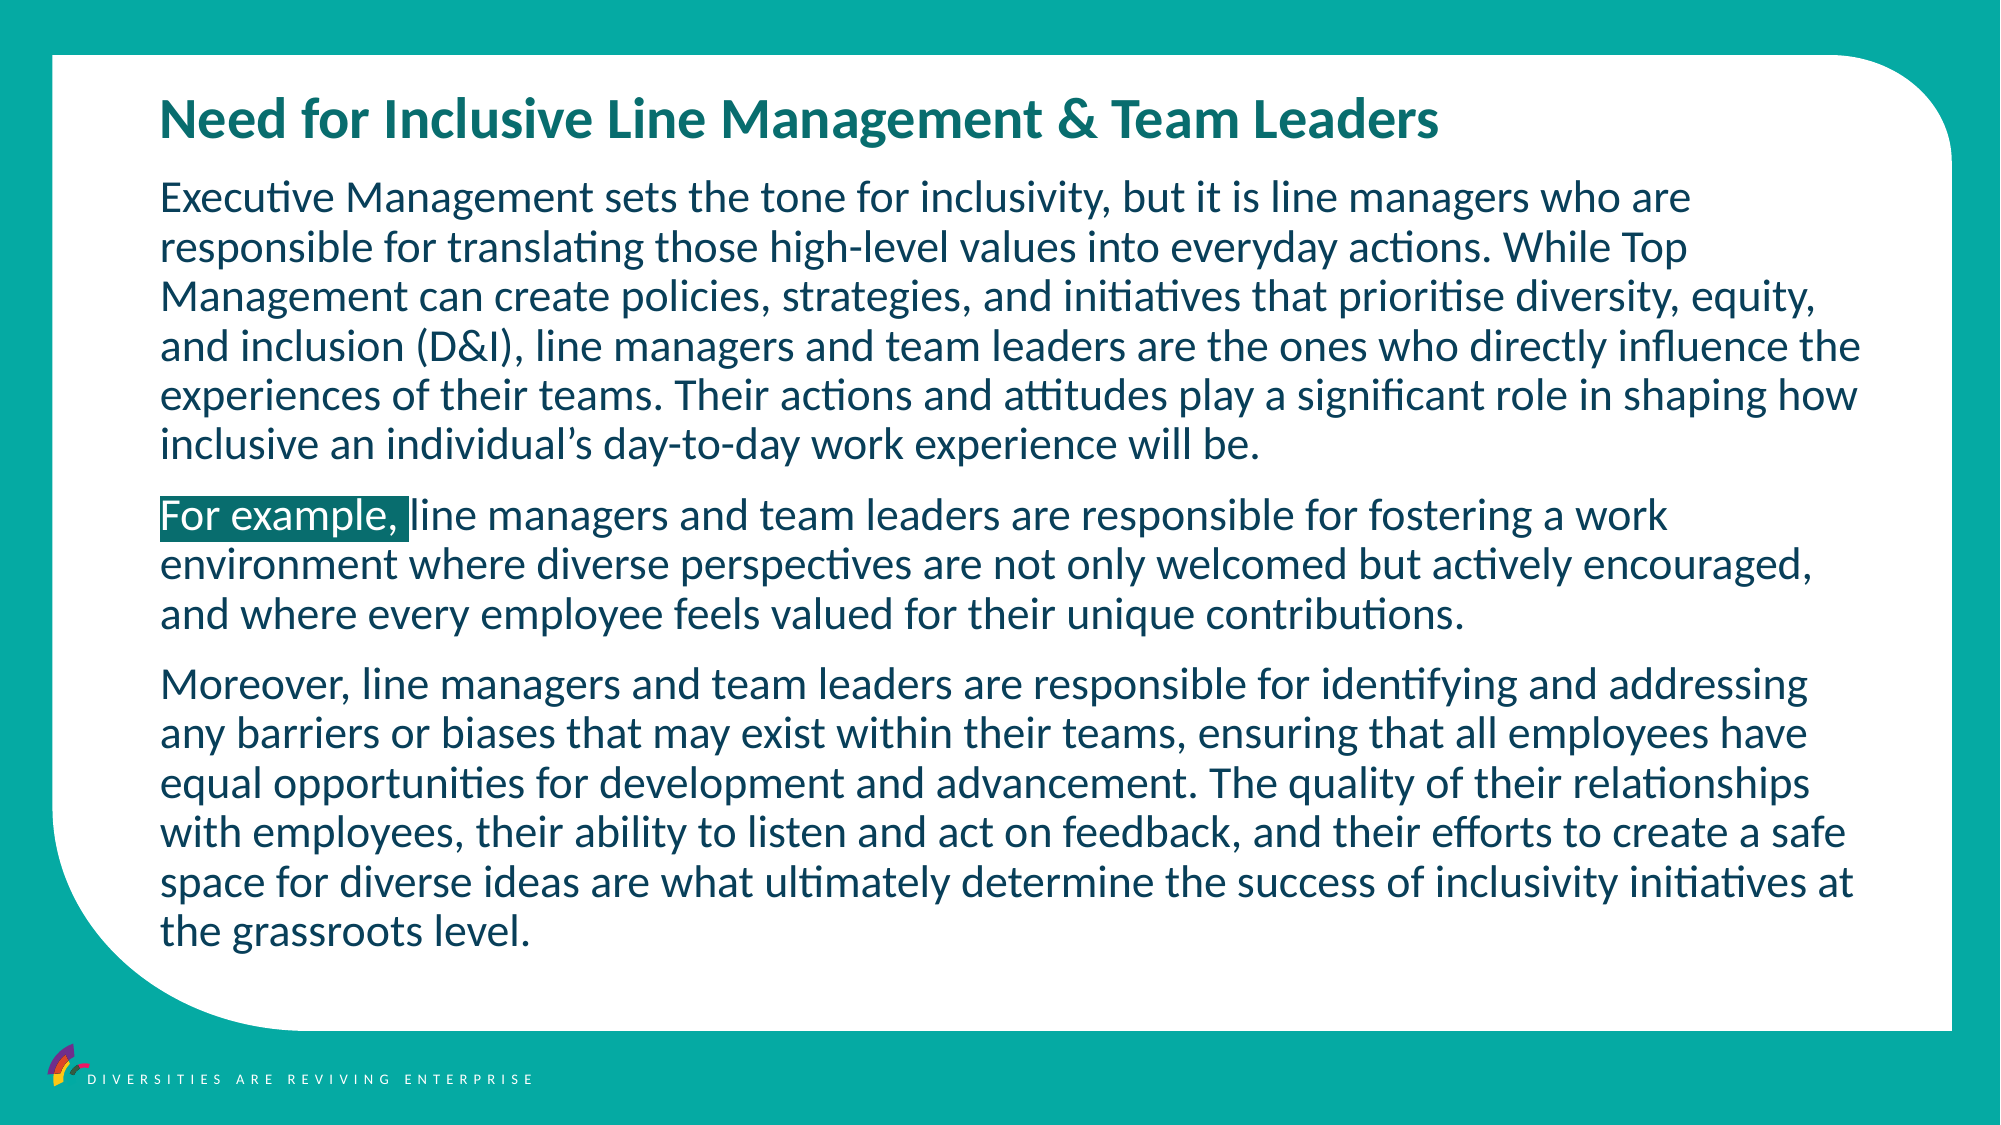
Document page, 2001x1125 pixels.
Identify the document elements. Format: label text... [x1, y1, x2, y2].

list Need for Inclusive Line Management & Team Leaders [145, 81, 1884, 213]
list Executive Management sets the tone for inclusivity, but it is line managers who are responsible for translating those high-level values into everyday actions. While Top Management can create policies, strategies, and initiatives that prioritise diversity, equity, and inclusion (D&I), line managers and team leaders are the ones who directly influence the experiences of their teams. Their actions and attitudes play a significant role in shaping how inclusive an individual’s day-to-day work experience will be. For example, line managers and team leaders are responsible for fostering a work environment where diverse perspectives are not only welcomed but actively encouraged, and where every employee feels valued for their unique contributions. Moreover, line managers and team leaders are responsible for identifying and addressing any barriers or biases that may exist within their teams, ensuring that all employees have equal opportunities for development and advancement. The quality of their relationships with employees, their ability to listen and act on feedback, and their efforts to create a safe space for diverse ideas are what ultimately determine the success of inclusivity initiatives at the grassroots level. [145, 213, 1884, 798]
